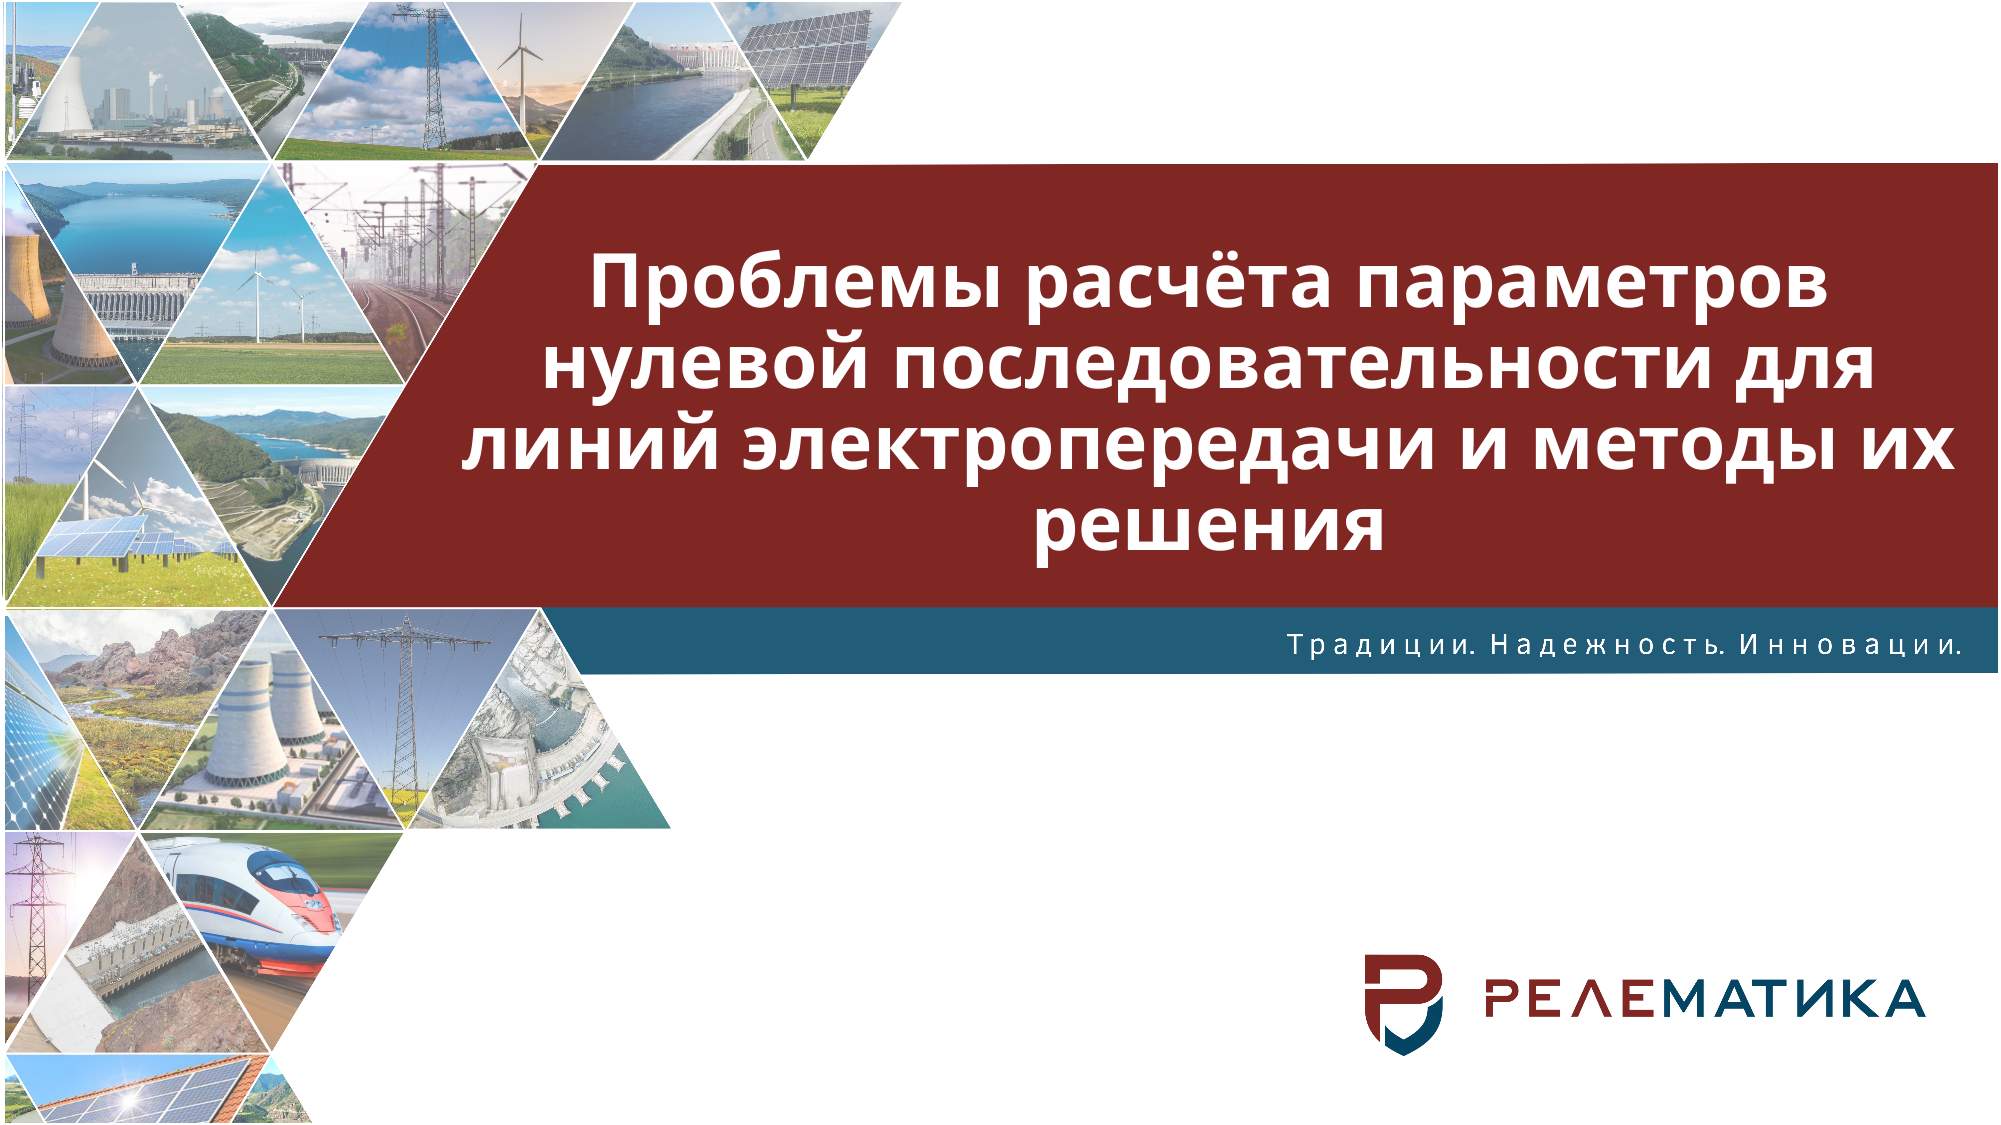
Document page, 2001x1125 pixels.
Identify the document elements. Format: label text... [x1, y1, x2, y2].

picture [2, 0, 1998, 1125]
title Проблемы расчёта параметров нулевой последовательности для линий электропередачи и методы их решения [419, 456, 2000, 575]
